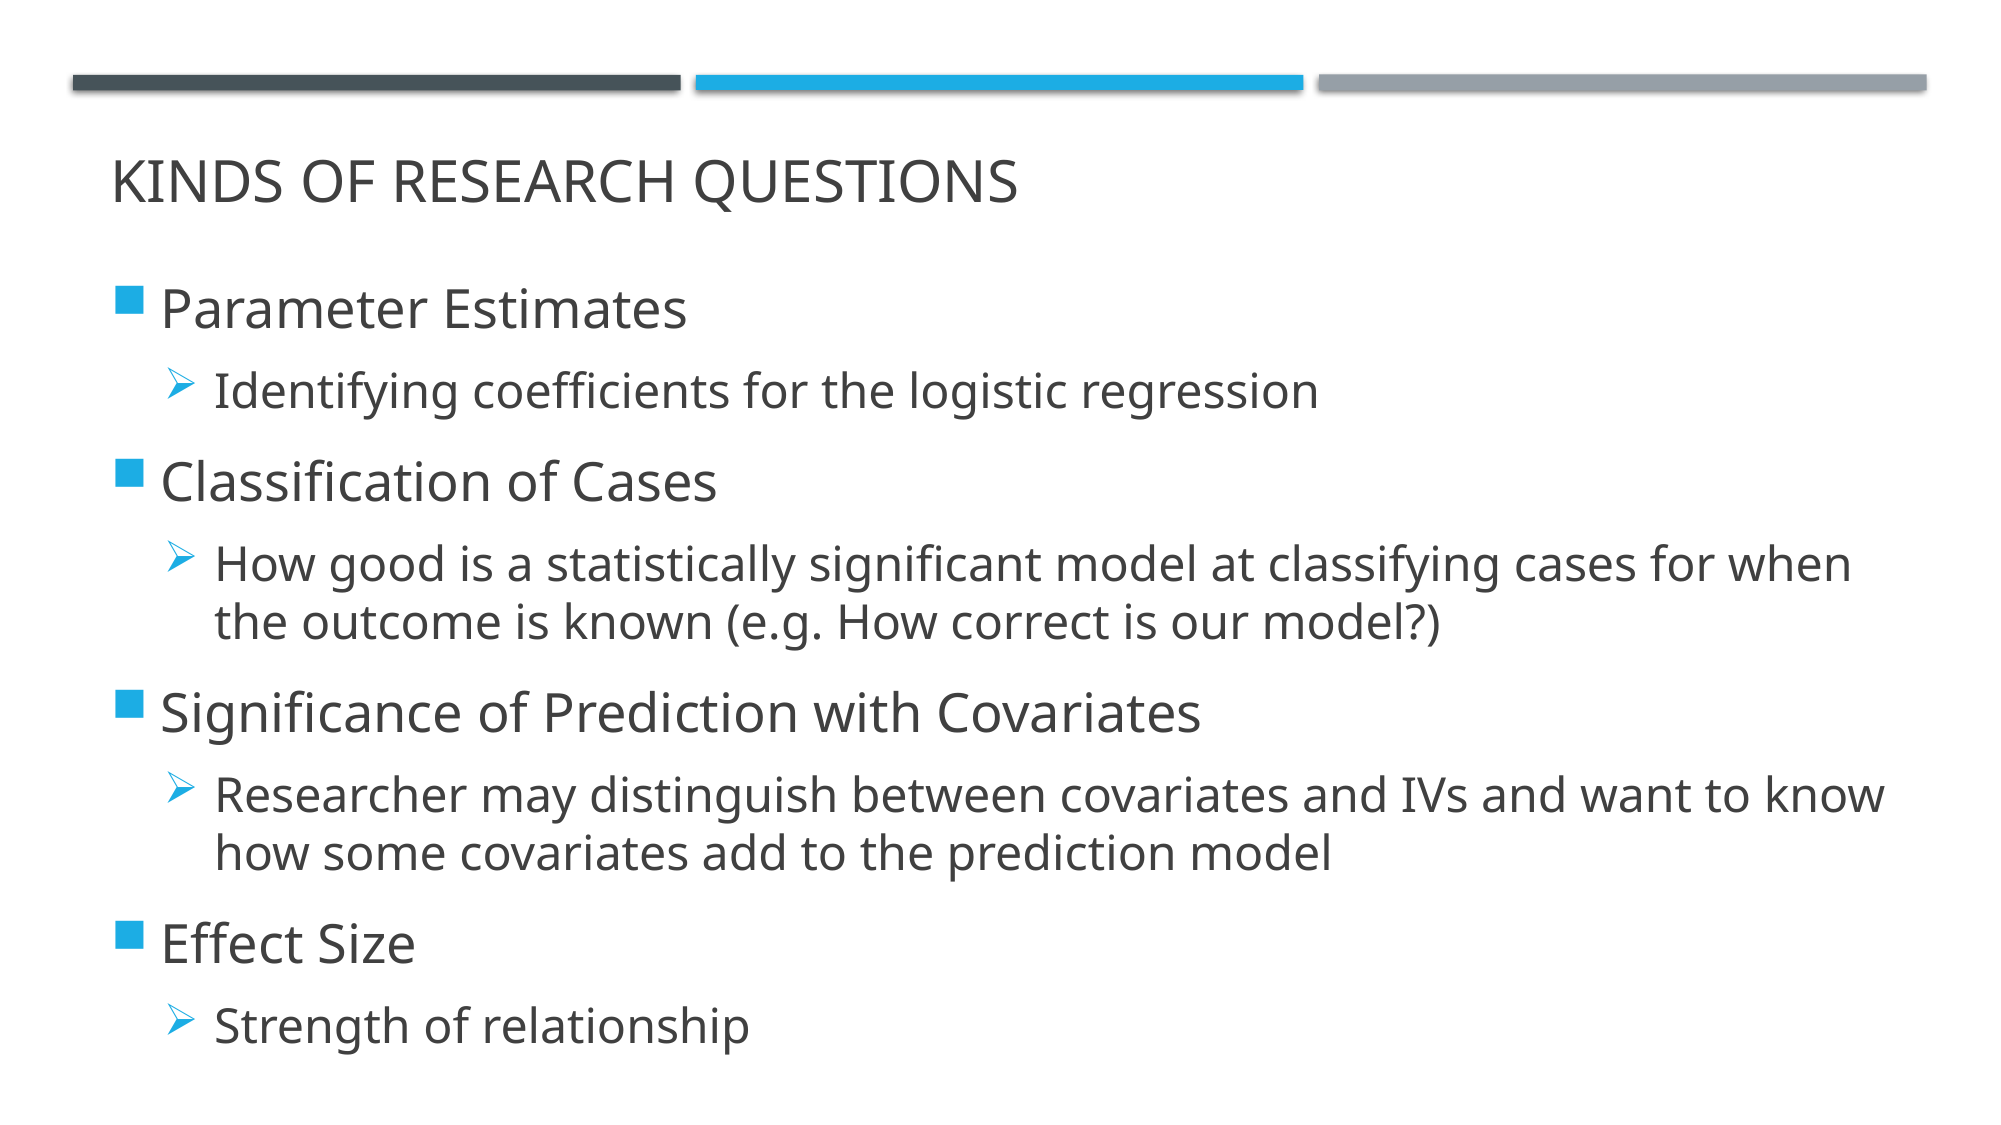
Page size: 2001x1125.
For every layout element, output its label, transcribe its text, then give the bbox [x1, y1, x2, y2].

title Kinds of research questions [95, 115, 1905, 222]
list Parameter Estimates Identifying coefficients for the logistic regression Classification of Cases How good is a statistically significant model at classifying cases for when the outcome is known (e.g. How correct is our model?) Significance of Prediction with Covariates Researcher may distinguish between covariates and IVs and want to know how some covariates add to the prediction model Effect Size Strength of relationship [95, 260, 1905, 1070]
